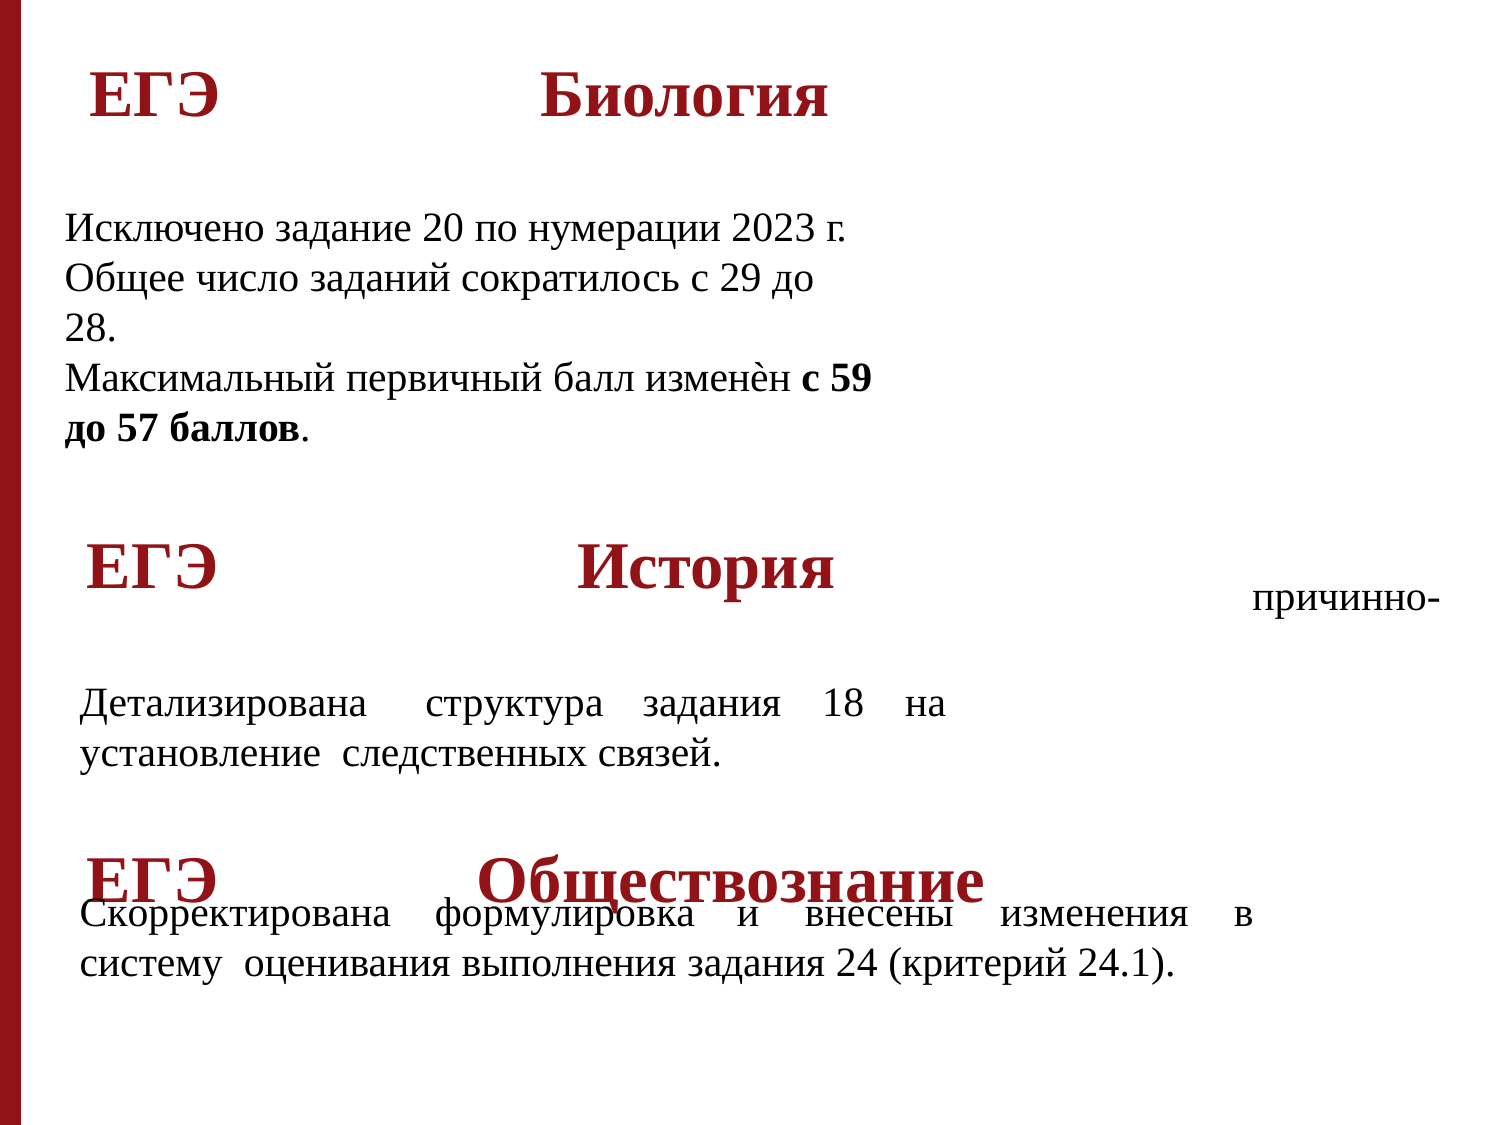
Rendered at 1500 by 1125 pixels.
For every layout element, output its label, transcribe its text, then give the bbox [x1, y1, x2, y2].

text_box причинно- [1250, 566, 1444, 619]
text_box Исключено задание 20 по нумерации 2023 г. Общее число заданий сократилось с 29 до 28. Максимальный первичный балл изменѐн с 59 до 57 баллов. ЕГЭ История Детализирована структура задания 18 на установление следственных связей. ЕГЭ Обществознание [62, 197, 1214, 916]
text_box Скорректирована формулировка и внесены изменения в систему оценивания выполнения задания 24 (критерий 24.1). [77, 882, 1443, 985]
title ЕГЭ Биология [87, 48, 832, 197]
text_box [0, 0, 22, 1125]
